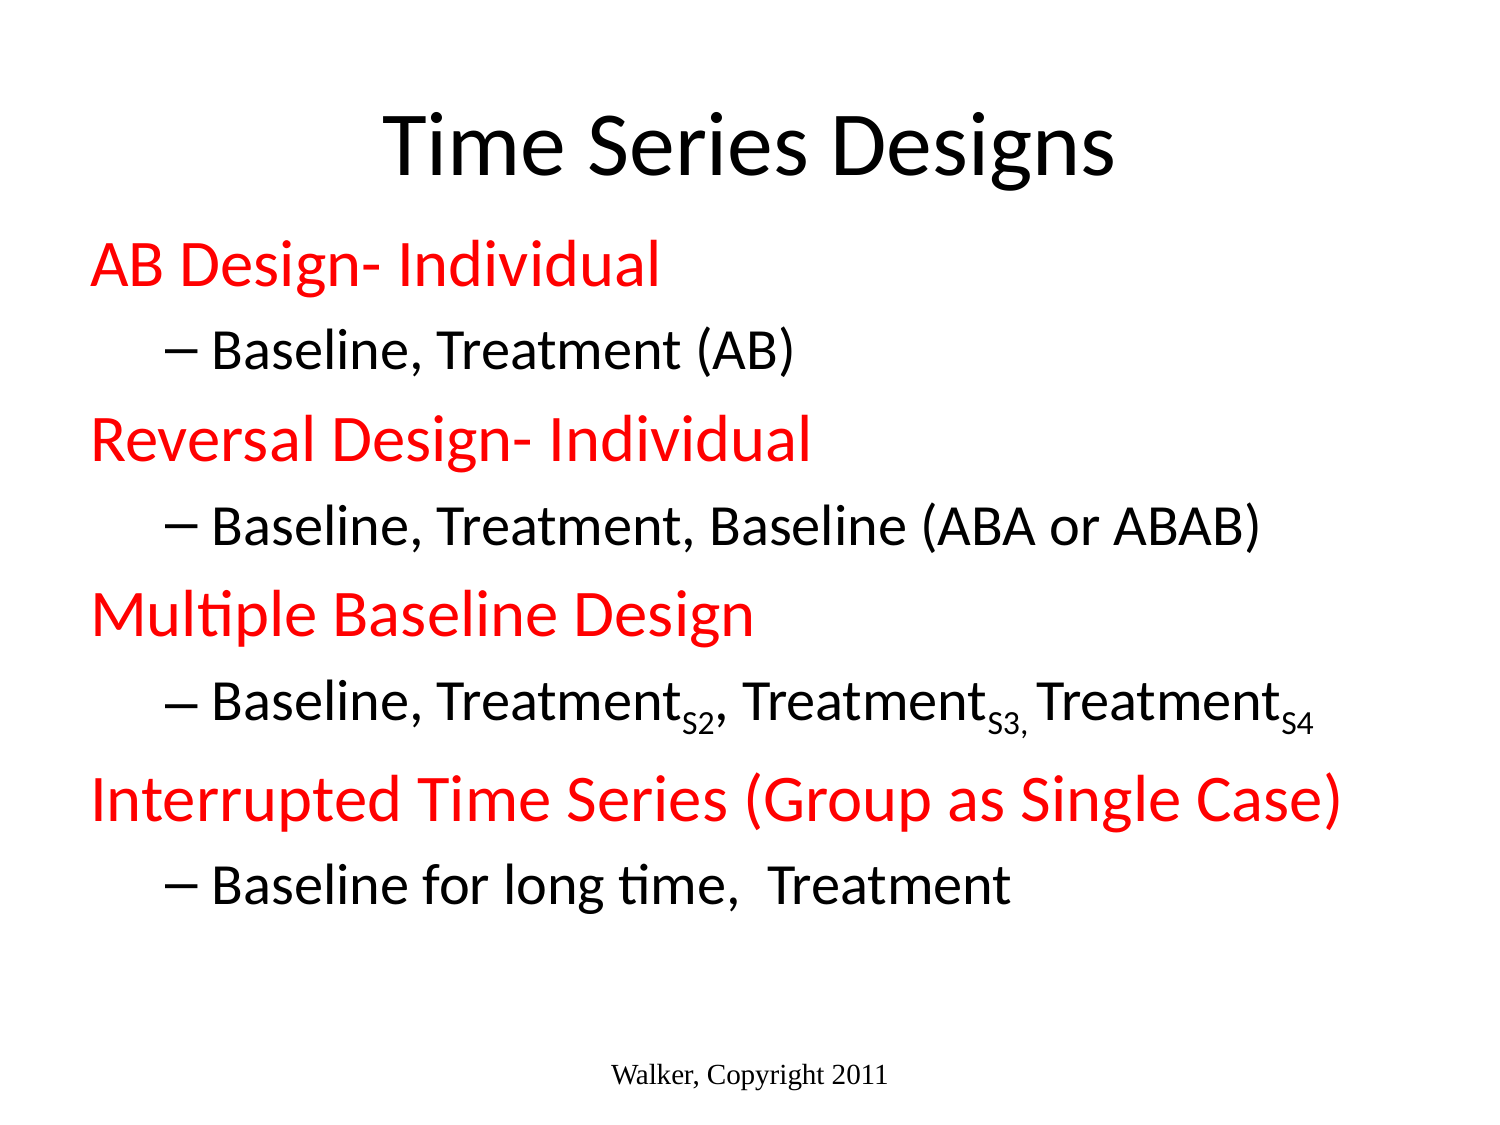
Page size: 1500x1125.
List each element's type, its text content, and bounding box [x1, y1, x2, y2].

title Time Series Designs [75, 45, 1425, 212]
footer Walker, Copyright 2011 [512, 1042, 988, 1103]
list AB Design- Individual Baseline, Treatment (AB) Reversal Design- Individual Baseline, Treatment, Baseline (ABA or ABAB) Multiple Baseline Design Baseline, TreatmentS2, TreatmentS3, TreatmentS4 Interrupted Time Series (Group as Single Case) Baseline for long time, Treatment [75, 212, 1425, 1005]
